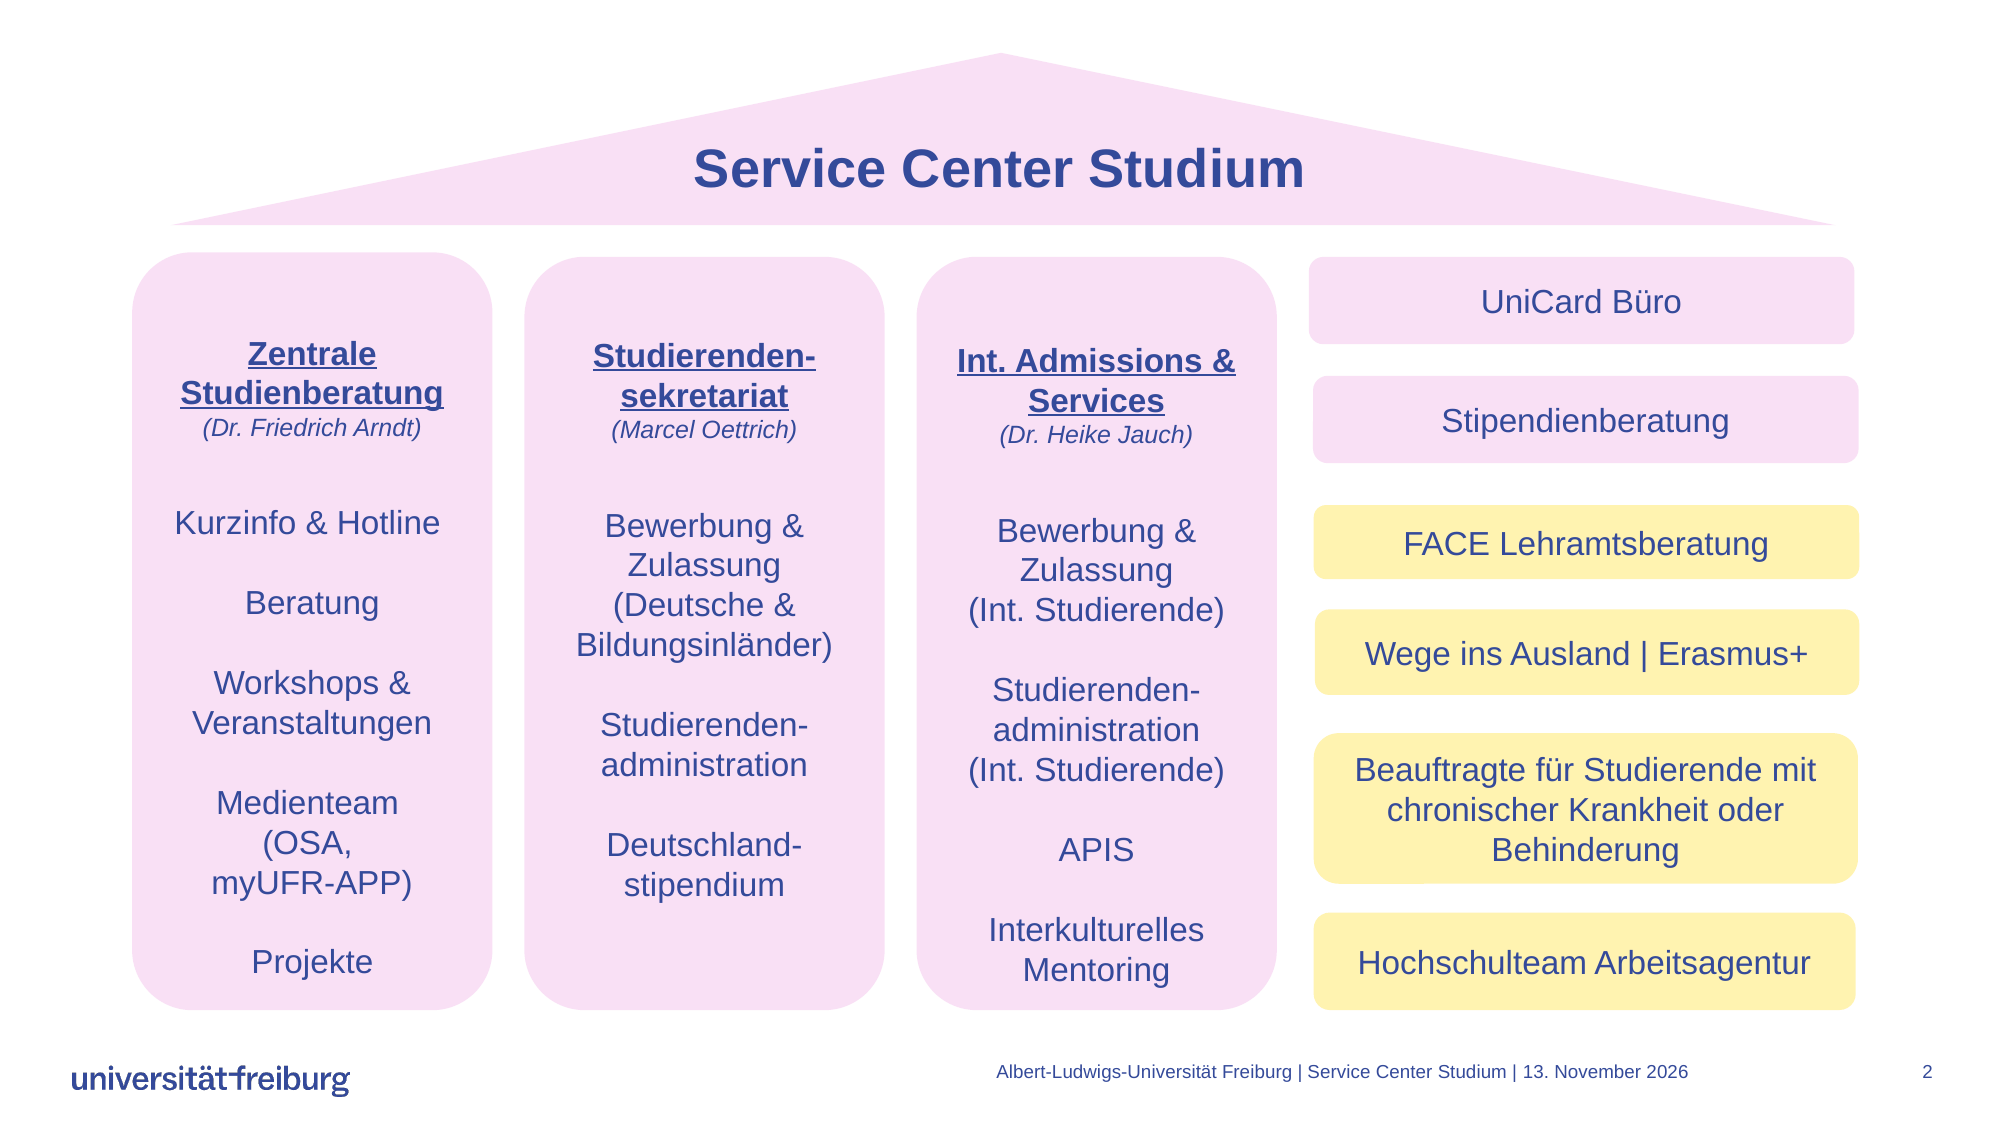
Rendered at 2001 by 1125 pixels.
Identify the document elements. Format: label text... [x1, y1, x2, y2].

text_box UniCard Büro [1308, 256, 1855, 345]
text_box Hochschulteam Arbeitsagentur [1313, 912, 1856, 1011]
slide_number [1517, 1060, 1754, 1090]
text_box FACE Lehramtsberatung [1313, 505, 1860, 580]
text_box Int. Admissions & Services (Dr. Heike Jauch) Bewerbung & Zulassung (Int. Studierende) Studierenden-administration (Int. Studierende) APIS Interkulturelles Mentoring [916, 256, 1277, 1011]
text_box Wege ins Ausland | Erasmus+ [1314, 609, 1860, 695]
picture [72, 1065, 351, 1097]
title Service Center Studium [693, 131, 1312, 198]
text_box Zentrale Studienberatung (Dr. Friedrich Arndt) Kurzinfo & Hotline Beratung Workshops & Veranstaltungen Medienteam (OSA, myUFR-APP) Projekte [132, 252, 493, 1011]
footer Albert-Ludwigs-Universität Freiburg | Service Center Studium | [488, 1060, 1517, 1090]
slide_number 2 [1873, 1060, 1933, 1090]
text_box Studierenden-sekretariat (Marcel Oettrich) Bewerbung & Zulassung (Deutsche & Bildungsinländer) Studierenden-administration Deutschland-stipendium [524, 256, 885, 1011]
text_box Stipendienberatung [1312, 375, 1859, 464]
text_box Beauftragte für Studierende mit chronischer Krankheit oder Behinderung [1313, 733, 1858, 884]
text_box [170, 52, 1836, 226]
